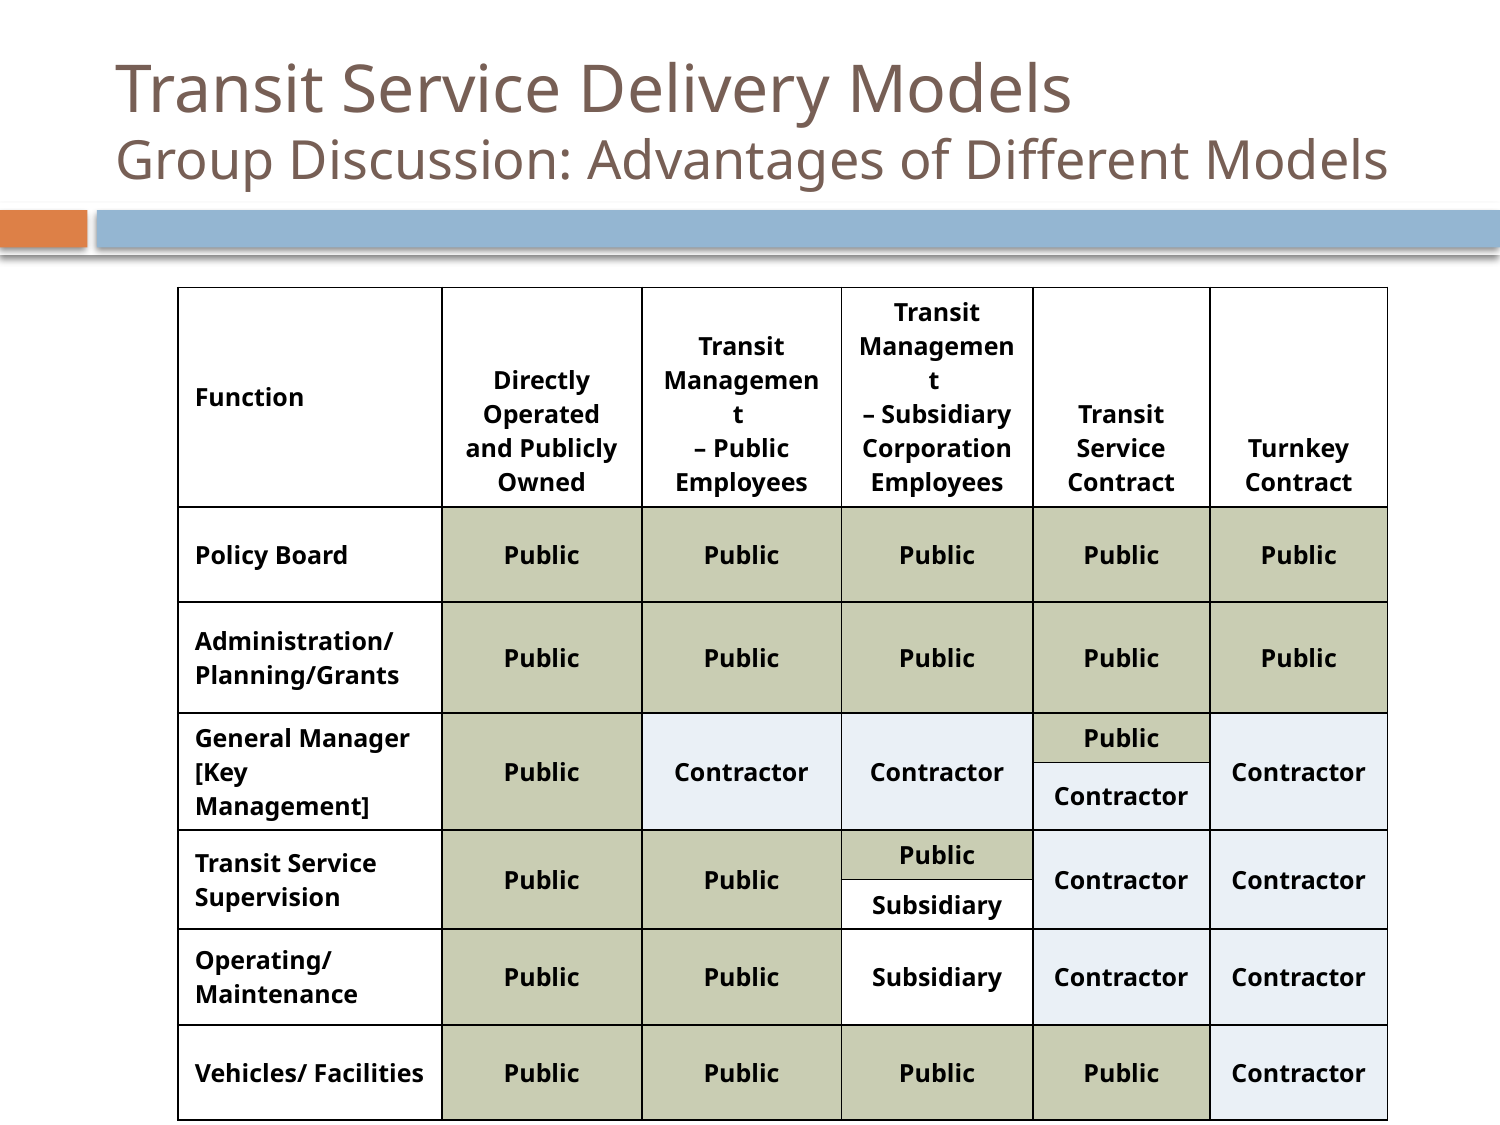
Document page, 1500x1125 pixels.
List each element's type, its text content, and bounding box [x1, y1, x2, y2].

table_cell Public [643, 930, 841, 1024]
table_cell Policy Board [179, 508, 441, 601]
table_header Transit Management – Public Employees [643, 288, 841, 506]
table_cell Public [1211, 603, 1387, 712]
table_cell Contractor [1211, 831, 1387, 928]
table_cell Subsidiary [842, 930, 1032, 1024]
table_cell Operating/ Maintenance [179, 930, 441, 1024]
table_header Transit Management – Subsidiary Corporation Employees [842, 288, 1032, 506]
table_cell Public [842, 603, 1032, 712]
table_cell Contractor [1211, 714, 1387, 829]
title Transit Service Delivery Models Group Discussion: Advantages of Different Models [100, 37, 1475, 200]
table_cell Public [1034, 1026, 1209, 1119]
table_cell Contractor [1211, 930, 1387, 1024]
table_cell Administration/ Planning/Grants [179, 603, 441, 712]
table_cell Public [643, 1026, 841, 1119]
table_cell Public [842, 831, 1032, 879]
table_cell Contractor [1034, 930, 1209, 1024]
table_cell Public [1034, 603, 1209, 712]
table_header Turnkey Contract [1211, 288, 1387, 506]
table_cell Public [443, 508, 641, 601]
table_cell Contractor [643, 714, 841, 829]
table_cell Vehicles/ Facilities [179, 1026, 441, 1119]
table_cell Public [443, 603, 641, 712]
table_cell Contractor [1211, 1026, 1387, 1119]
table_header Function [179, 288, 441, 506]
table_header Directly Operated and Publicly Owned [443, 288, 641, 506]
table_cell Public [643, 603, 841, 712]
table_cell Public [1034, 508, 1209, 601]
table_cell Contractor [842, 714, 1032, 829]
table_cell Public [842, 508, 1032, 601]
table_cell Public [443, 714, 641, 829]
table_cell Contractor [1034, 763, 1209, 829]
table_cell Public [1034, 714, 1209, 762]
table_header Transit Service Contract [1034, 288, 1209, 506]
table_cell Contractor [1034, 831, 1209, 928]
table_cell Public [643, 508, 841, 601]
table_cell Public [842, 1026, 1032, 1119]
table_cell Public [1211, 508, 1387, 601]
table_cell General Manager [Key Management] [179, 714, 441, 829]
table_cell Transit Service Supervision [179, 831, 441, 928]
table_cell Subsidiary [842, 880, 1032, 928]
table_cell Public [443, 930, 641, 1024]
table_cell Public [443, 831, 641, 928]
table_cell Public [443, 1026, 641, 1119]
table_cell Public [643, 831, 841, 928]
